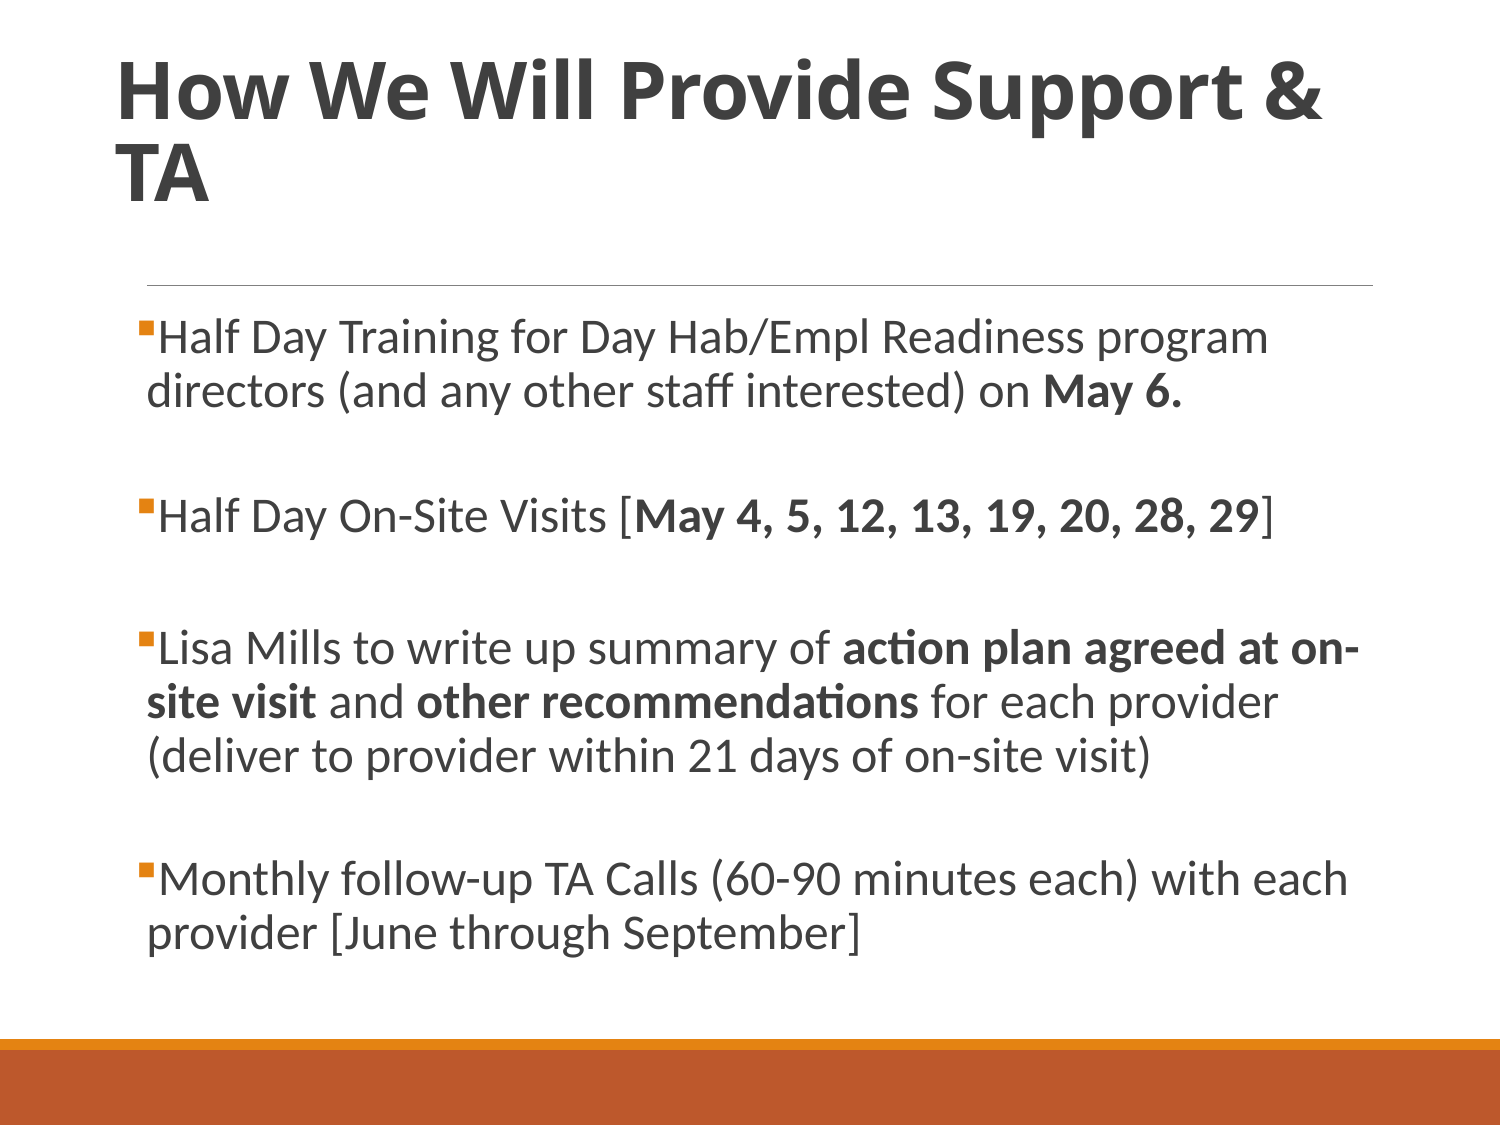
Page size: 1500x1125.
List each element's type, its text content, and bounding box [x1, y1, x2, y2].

title How We Will Provide Support & TA [99, 47, 1373, 225]
list Half Day Training for Day Hab/Empl Readiness program directors (and any other staff interested) on May 6. Half Day On-Site Visits [May 4, 5, 12, 13, 19, 20, 28, 29] Lisa Mills to write up summary of action plan agreed at on-site visit and other recommendations for each provider (deliver to provider within 21 days of on-site visit) Monthly follow-up TA Calls (60-90 minutes each) with each provider [June through September] [135, 302, 1373, 963]
